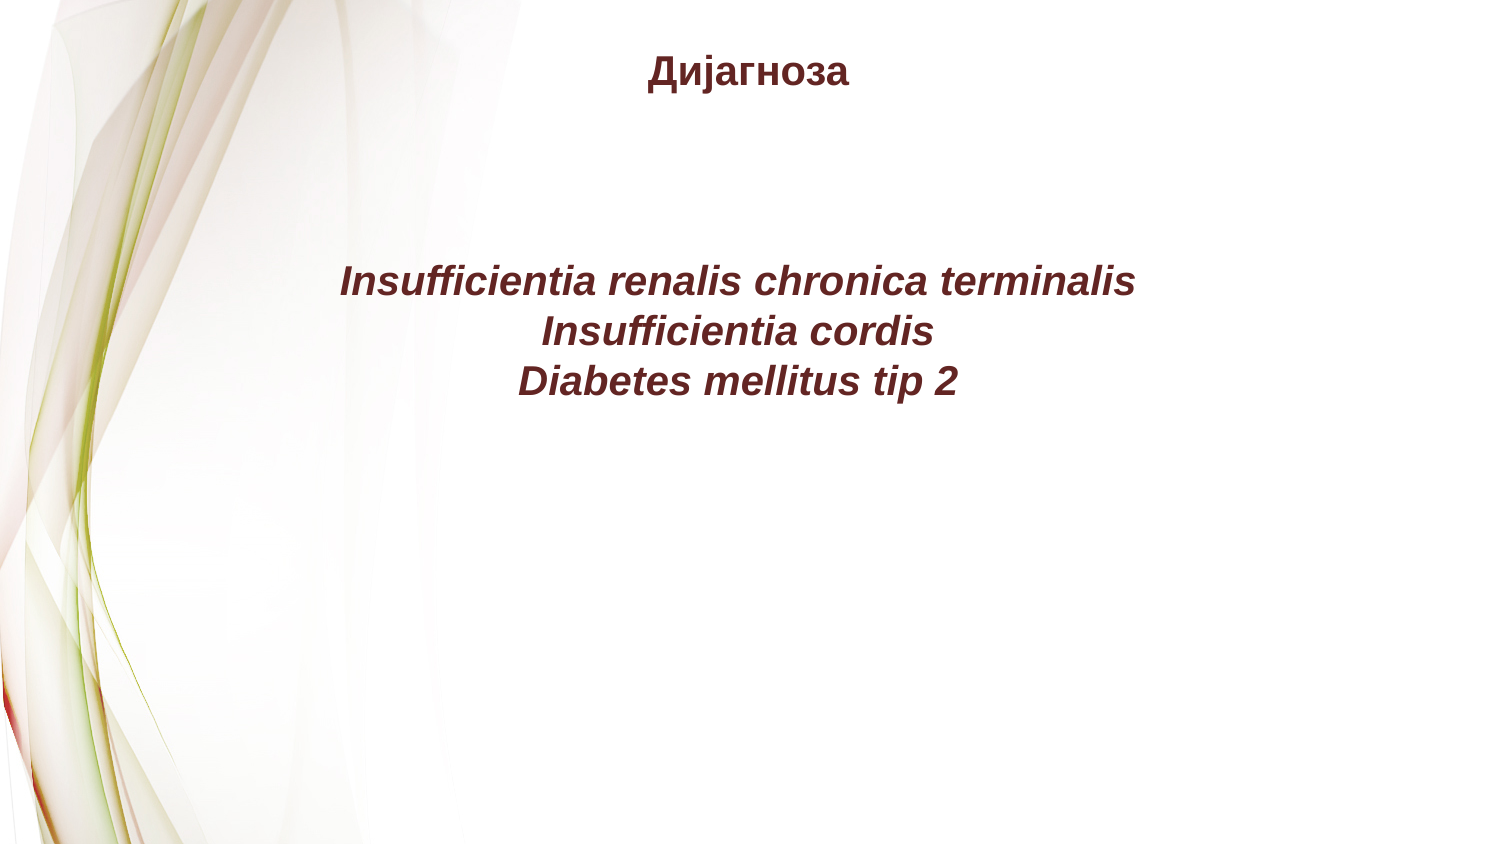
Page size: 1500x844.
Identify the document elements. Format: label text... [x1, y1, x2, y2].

text_box Insufficientia renalis chronica terminalis Insufficientia cordis Diabetes mellitus tip 2 [292, 246, 1196, 411]
text_box Дијагноза [82, 23, 1416, 115]
picture [0, 0, 1500, 844]
text_box [166, 21, 1500, 113]
